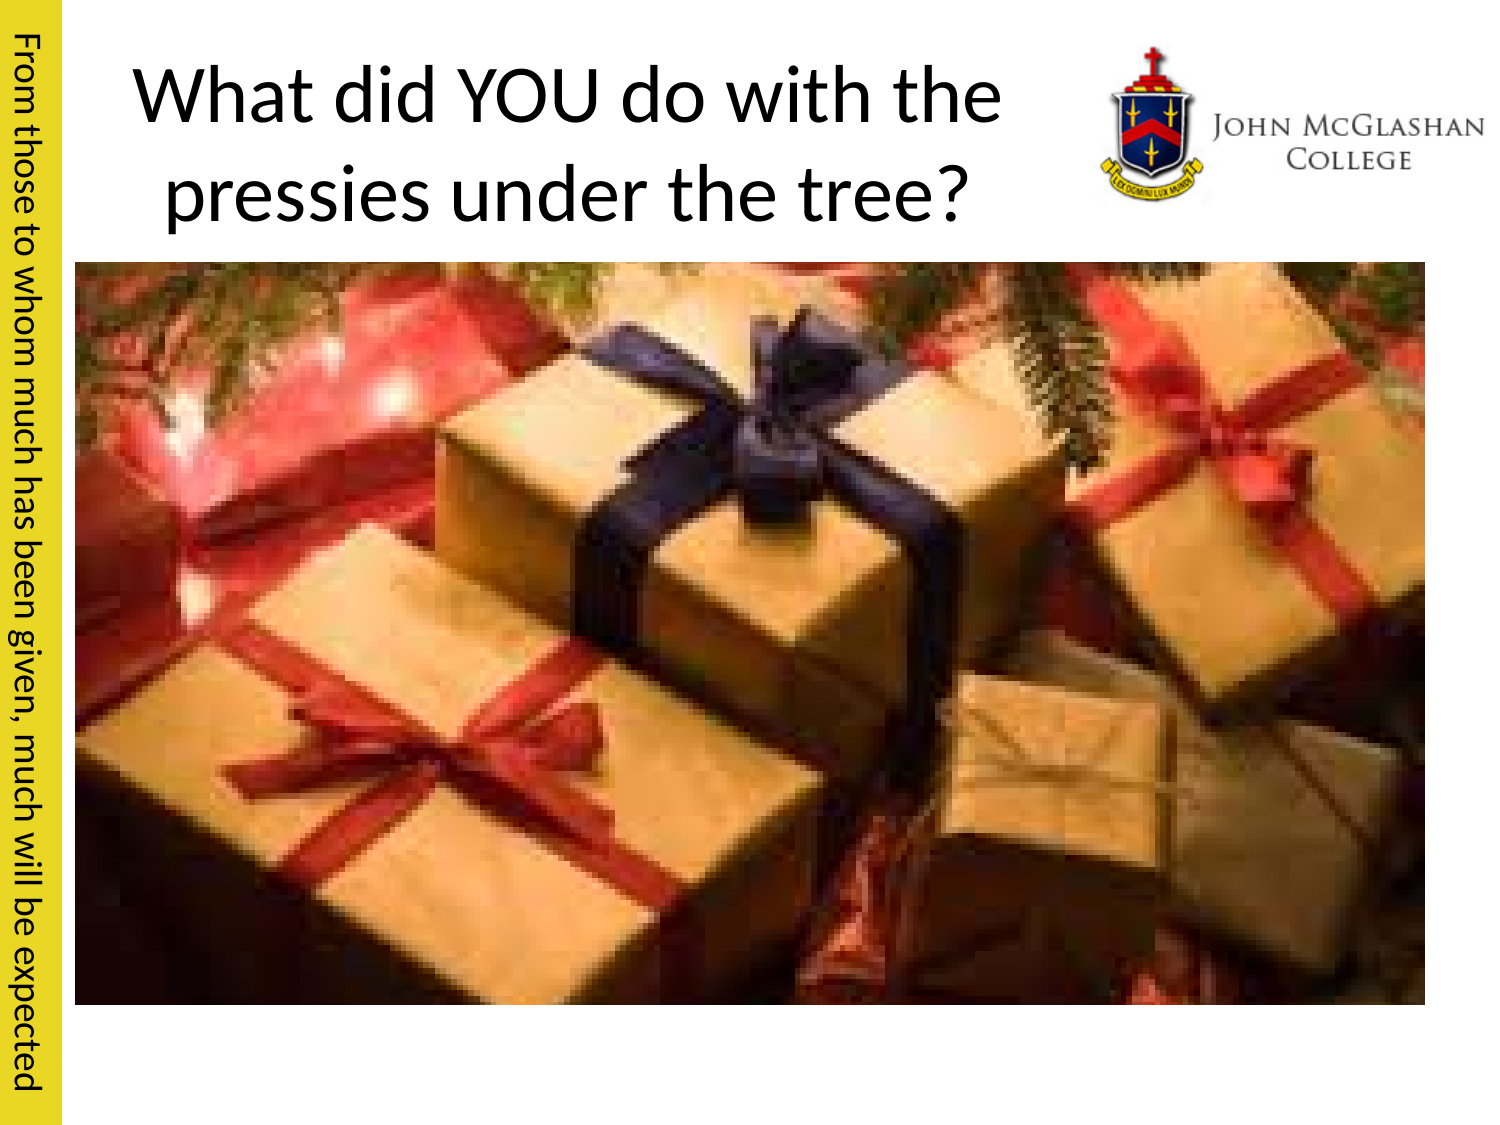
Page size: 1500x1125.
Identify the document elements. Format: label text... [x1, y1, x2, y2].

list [74, 262, 1426, 1006]
title What did YOU do with the pressies under the tree? [61, 45, 1075, 233]
picture [1092, 44, 1487, 206]
